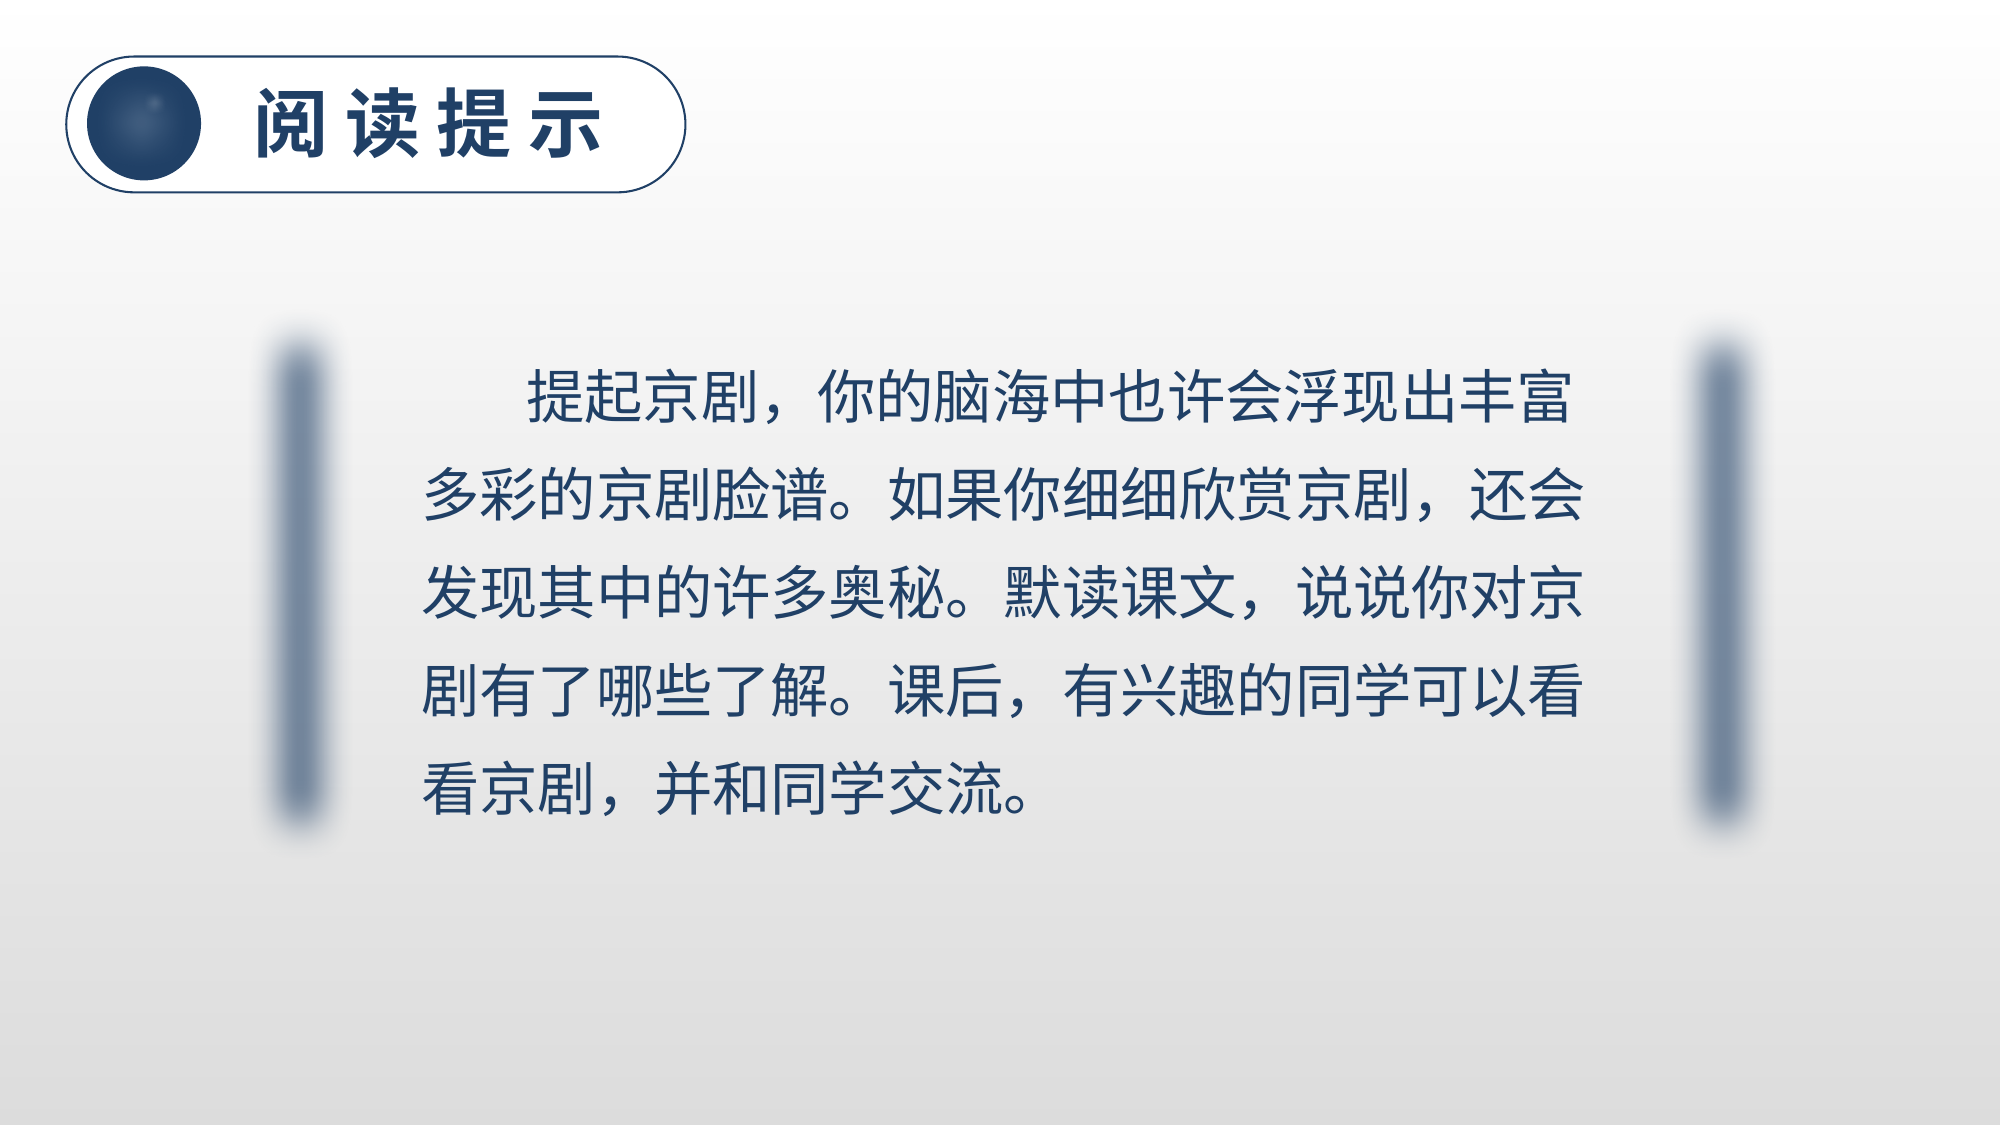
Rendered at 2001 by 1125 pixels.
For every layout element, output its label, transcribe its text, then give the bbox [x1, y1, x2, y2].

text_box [66, 53, 686, 193]
text_box 提起京剧，你的脑海中也许会浮现出丰富多彩的京剧脸谱。如果你细细欣赏京剧，还会发现其中的许多奥秘。默读课文，说说你对京剧有了哪些了解。课后，有兴趣的同学可以看看京剧，并和同学交流。 [406, 324, 1630, 830]
